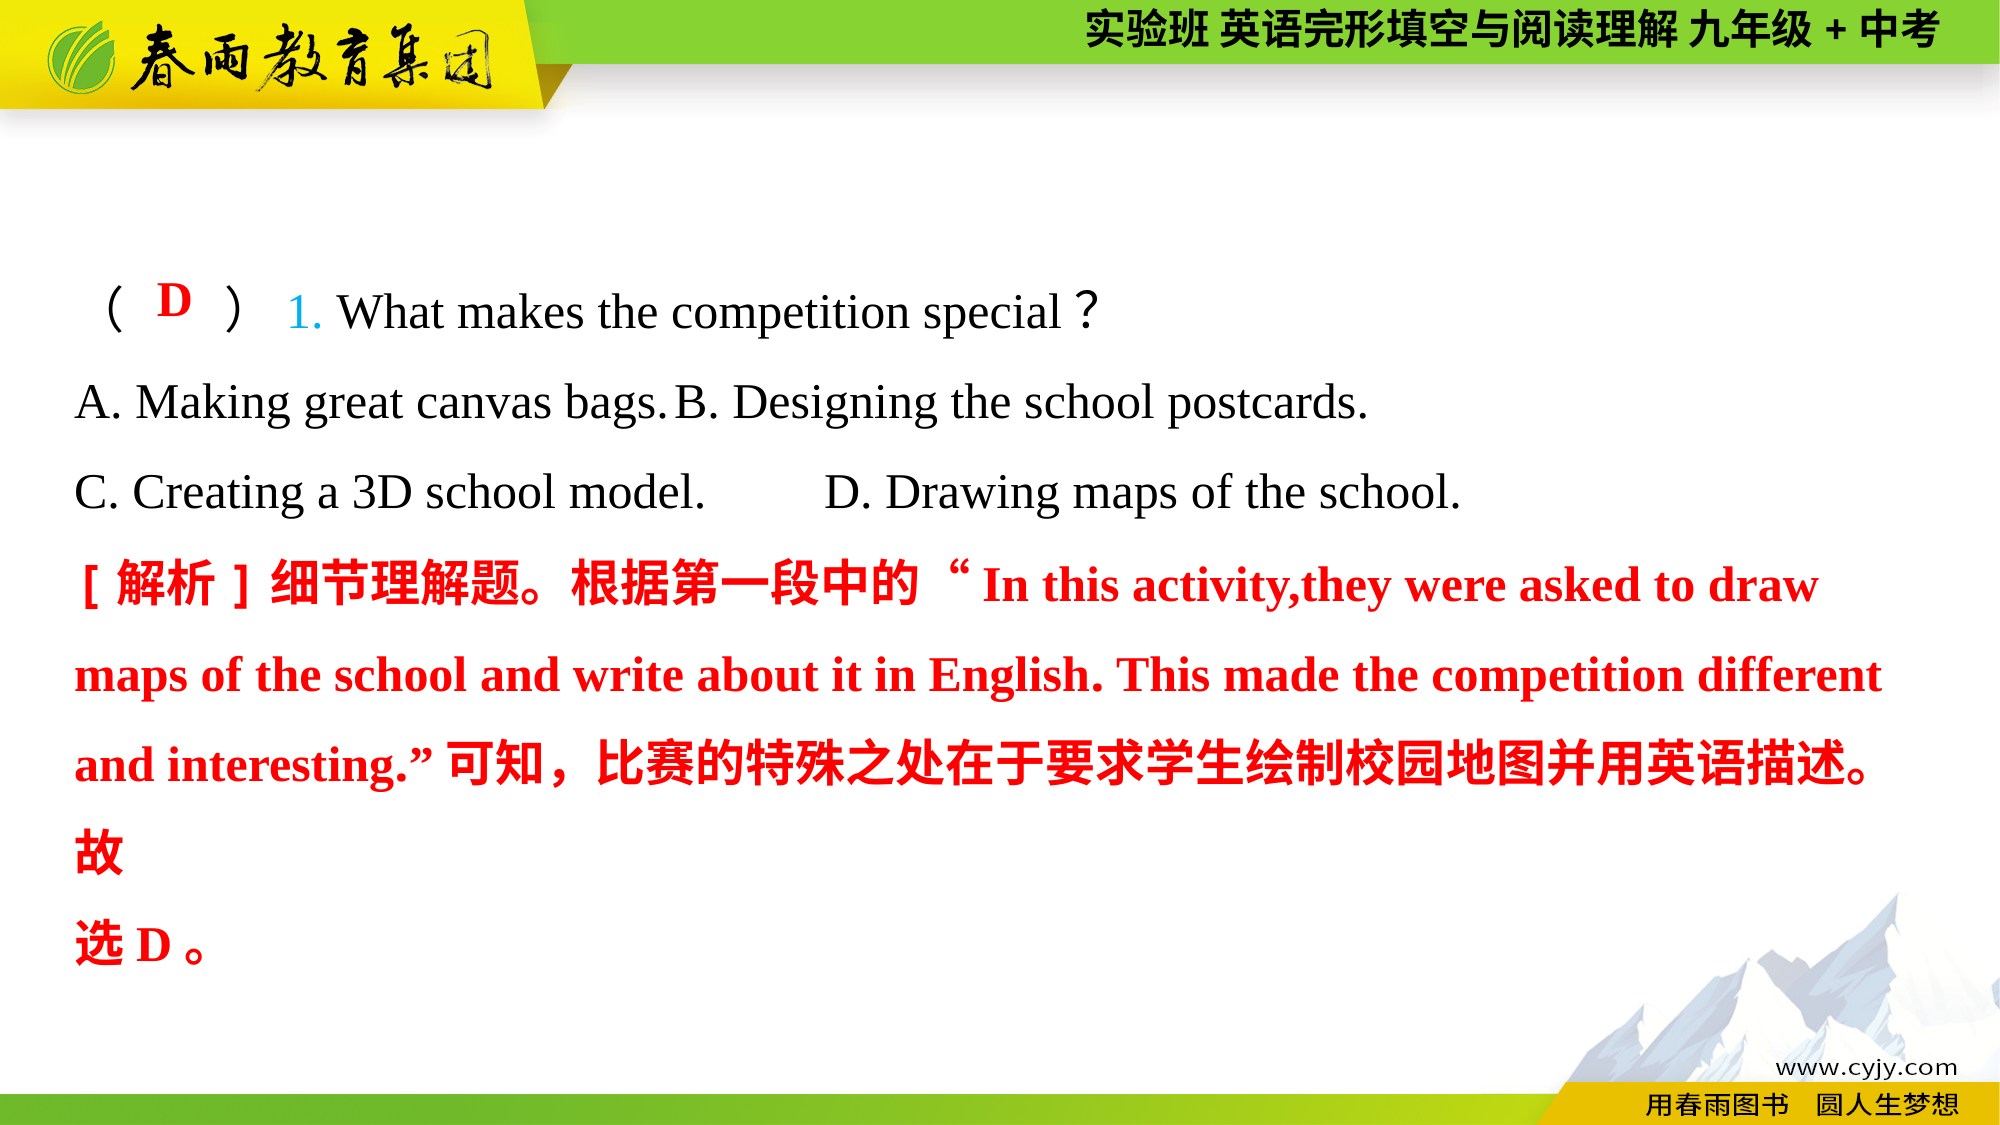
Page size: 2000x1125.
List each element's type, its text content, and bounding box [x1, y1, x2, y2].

text_box [解析]细节理解题。根据第一段中的“In this activity,they were asked to draw maps of the school and write about it in English. This made the competition different and interesting.”可知，比赛的特殊之处在于要求学生绘制校园地图并用英语描述。故 选D。 [59, 514, 1944, 980]
text_box D [141, 259, 208, 334]
list （ ）1. What makes the competition special？ A. Making great canvas bags. B. Designing the school postcards. C. Creating a 3D school model. D. Drawing maps of the school. [59, 240, 1944, 514]
picture [0, 0, 2000, 1125]
